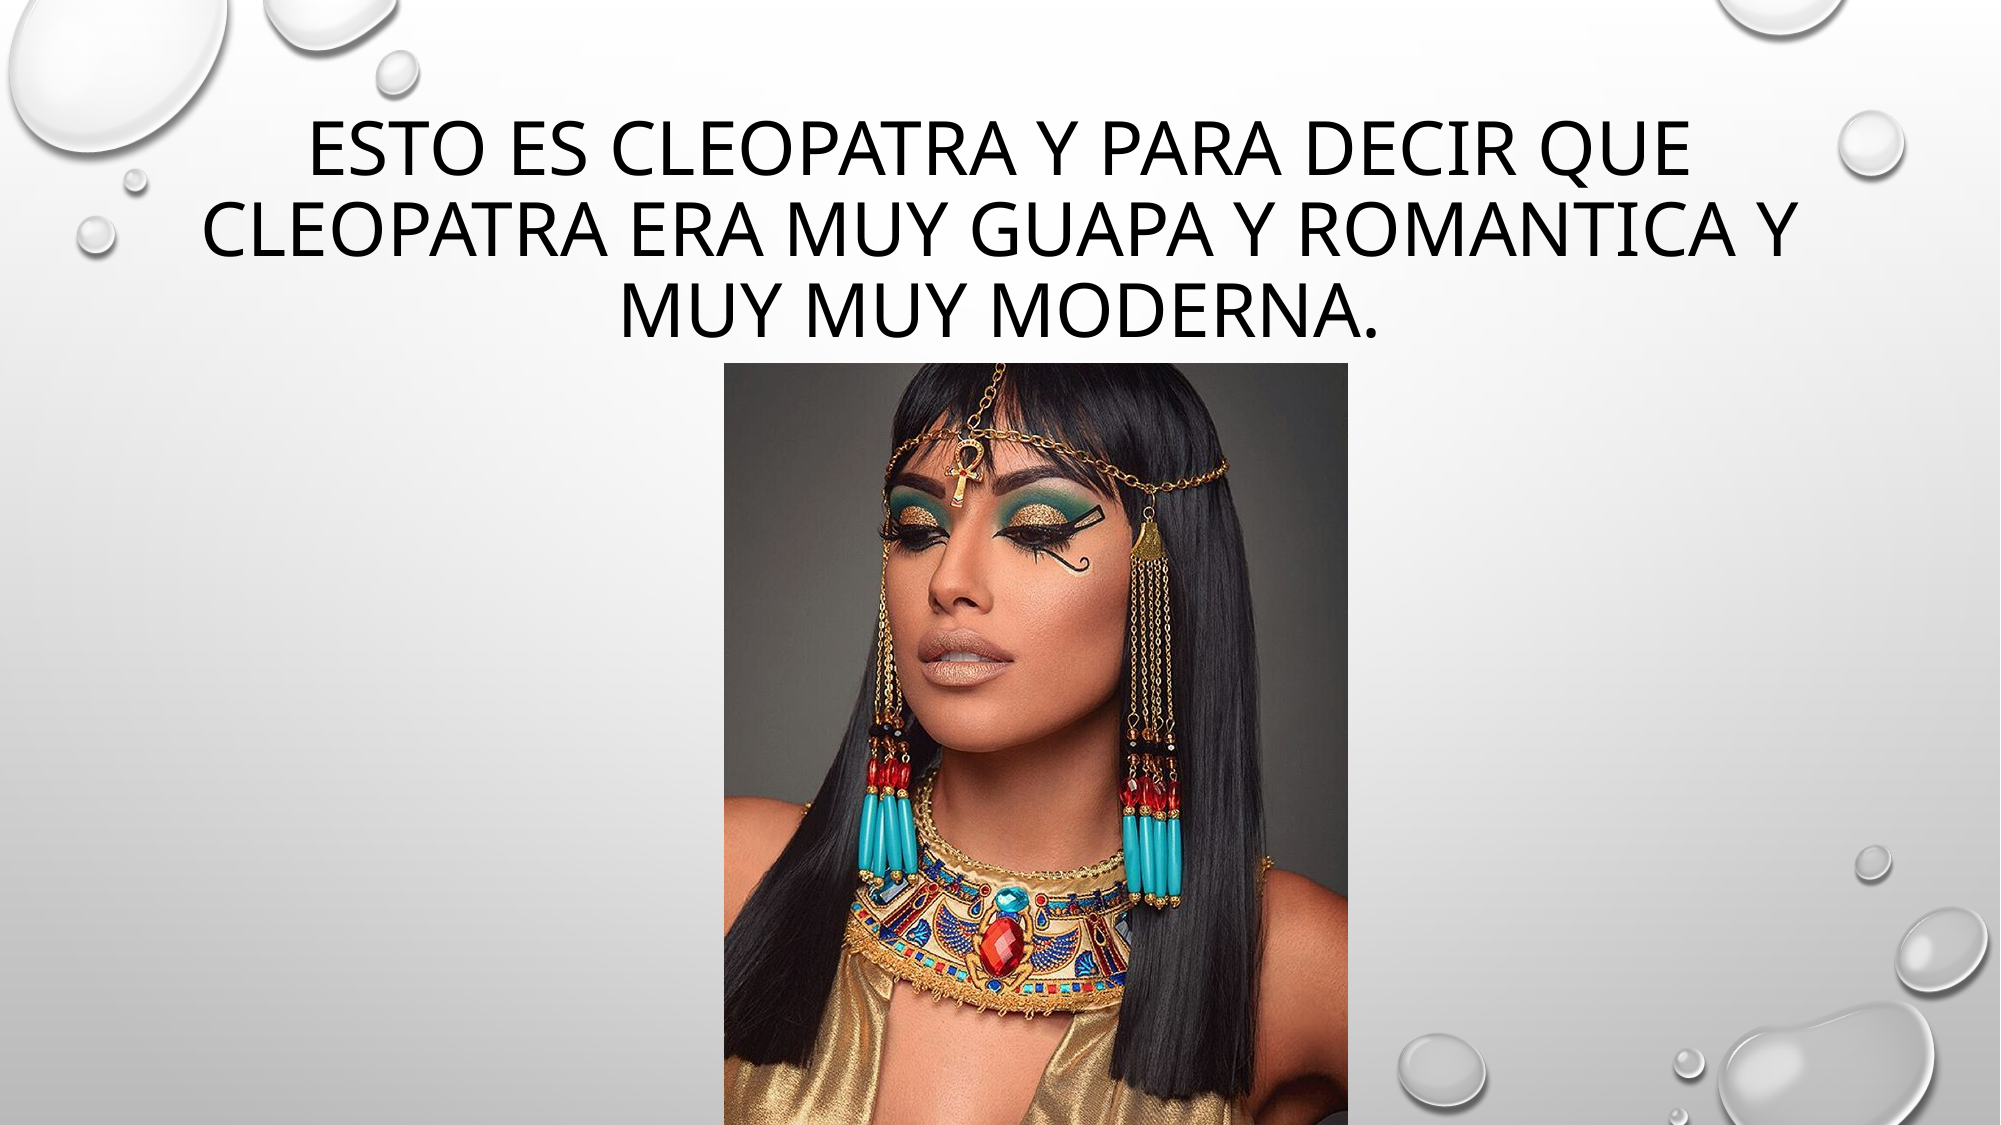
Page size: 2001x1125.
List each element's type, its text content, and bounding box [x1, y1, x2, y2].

picture [0, 0, 2000, 1125]
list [724, 362, 1348, 1125]
title Esto es Cleopatra y para decir que cleopatra era muy guapa y romantica y muy muy moderna. [149, 101, 1851, 364]
